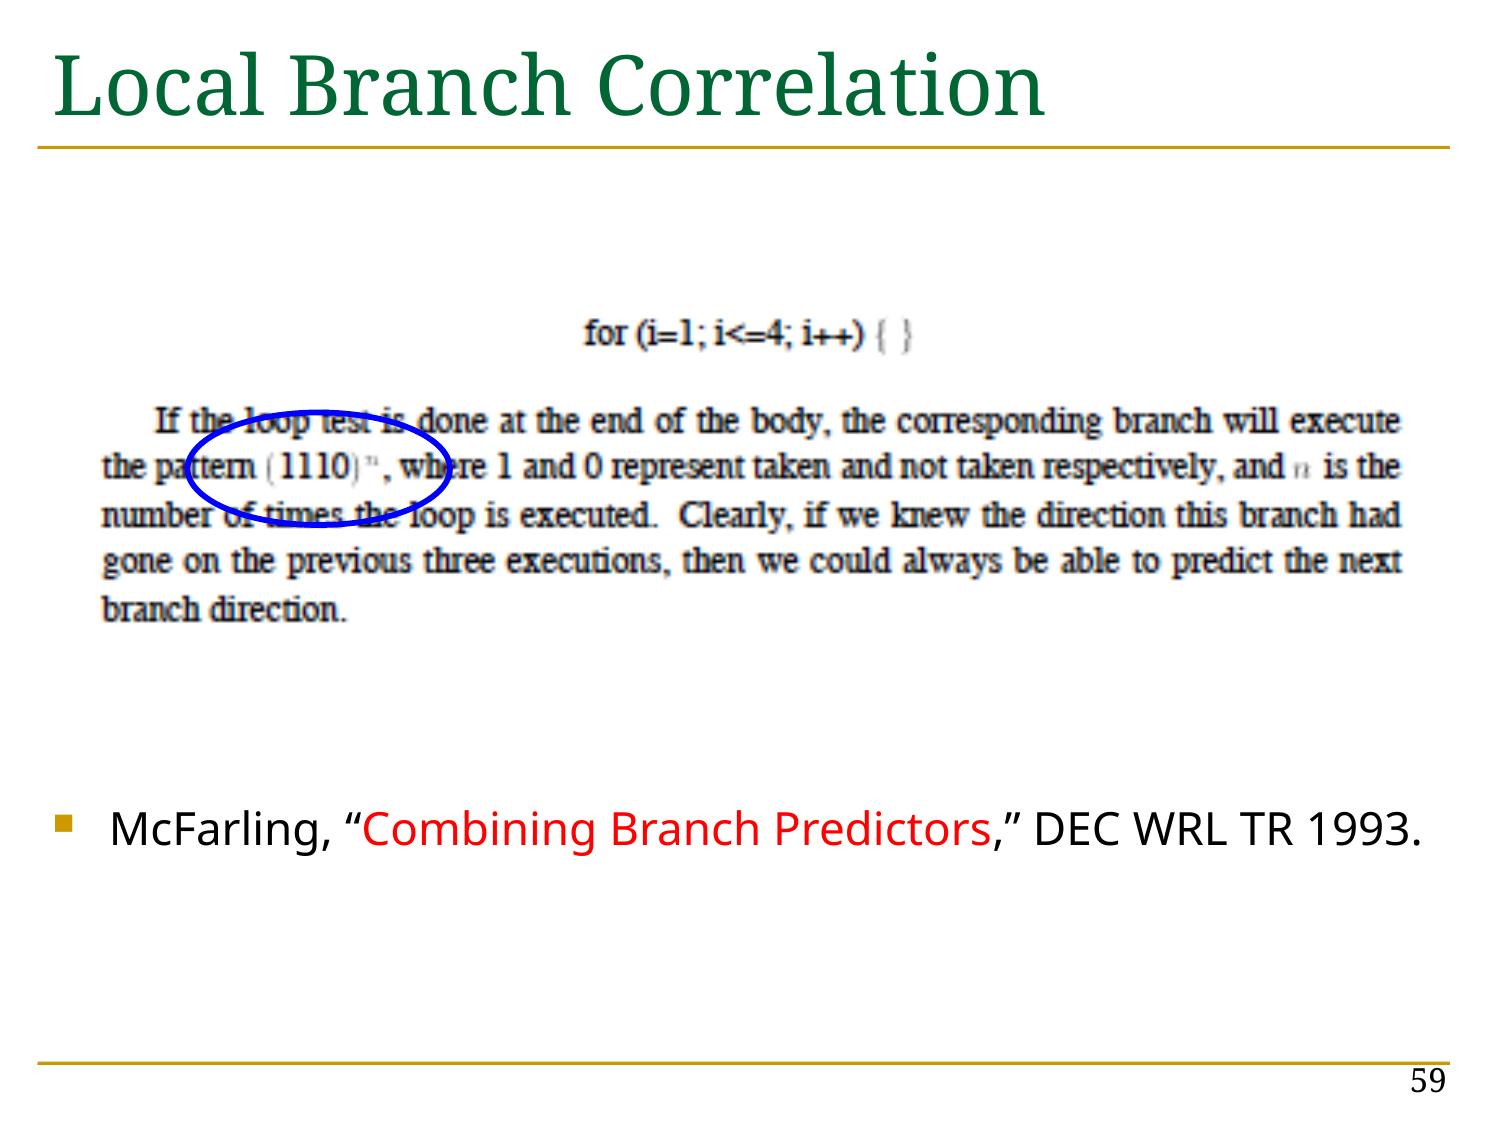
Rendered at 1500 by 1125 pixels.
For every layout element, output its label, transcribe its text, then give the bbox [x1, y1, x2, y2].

list McFarling, “Combining Branch Predictors,” DEC WRL TR 1993. [37, 163, 1450, 1016]
slide_number 59 [1111, 1036, 1462, 1112]
picture [60, 277, 1462, 627]
title Local Branch Correlation [37, 24, 1450, 163]
